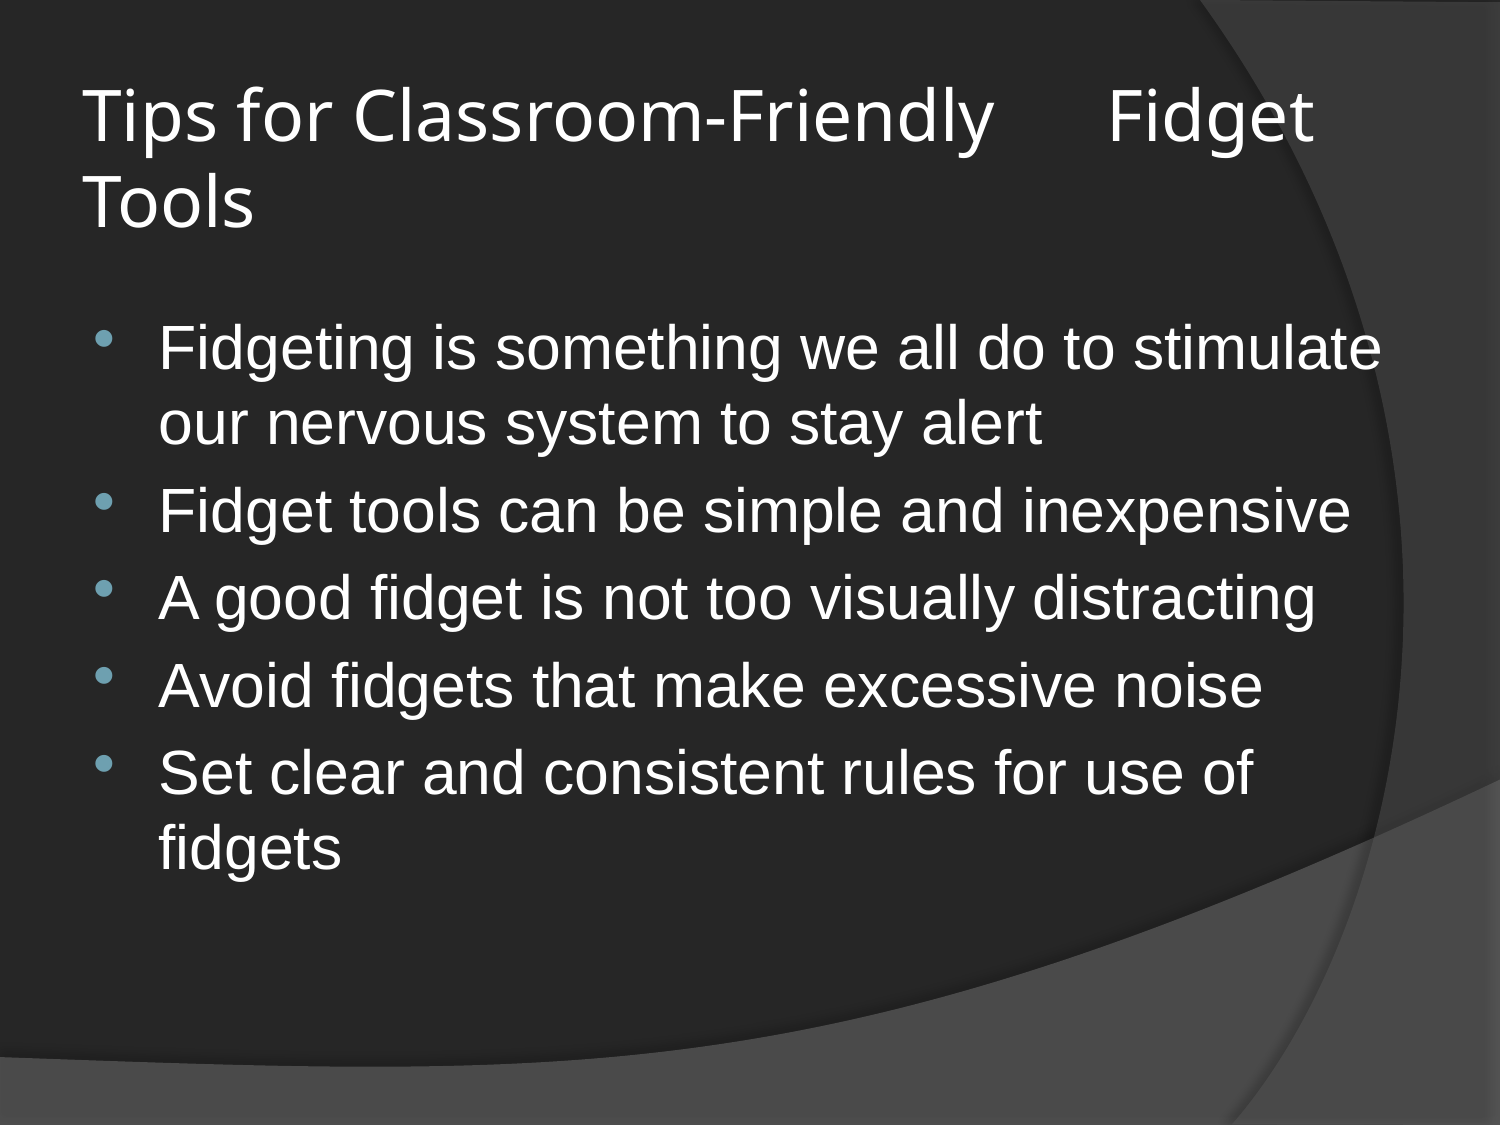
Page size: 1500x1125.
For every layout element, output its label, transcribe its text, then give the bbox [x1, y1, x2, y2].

title Tips for Classroom-Friendly Fidget Tools [75, 62, 1425, 250]
list Fidgeting is something we all do to stimulate our nervous system to stay alert Fidget tools can be simple and inexpensive A good fidget is not too visually distracting Avoid fidgets that make excessive noise Set clear and consistent rules for use of fidgets [75, 299, 1425, 1044]
